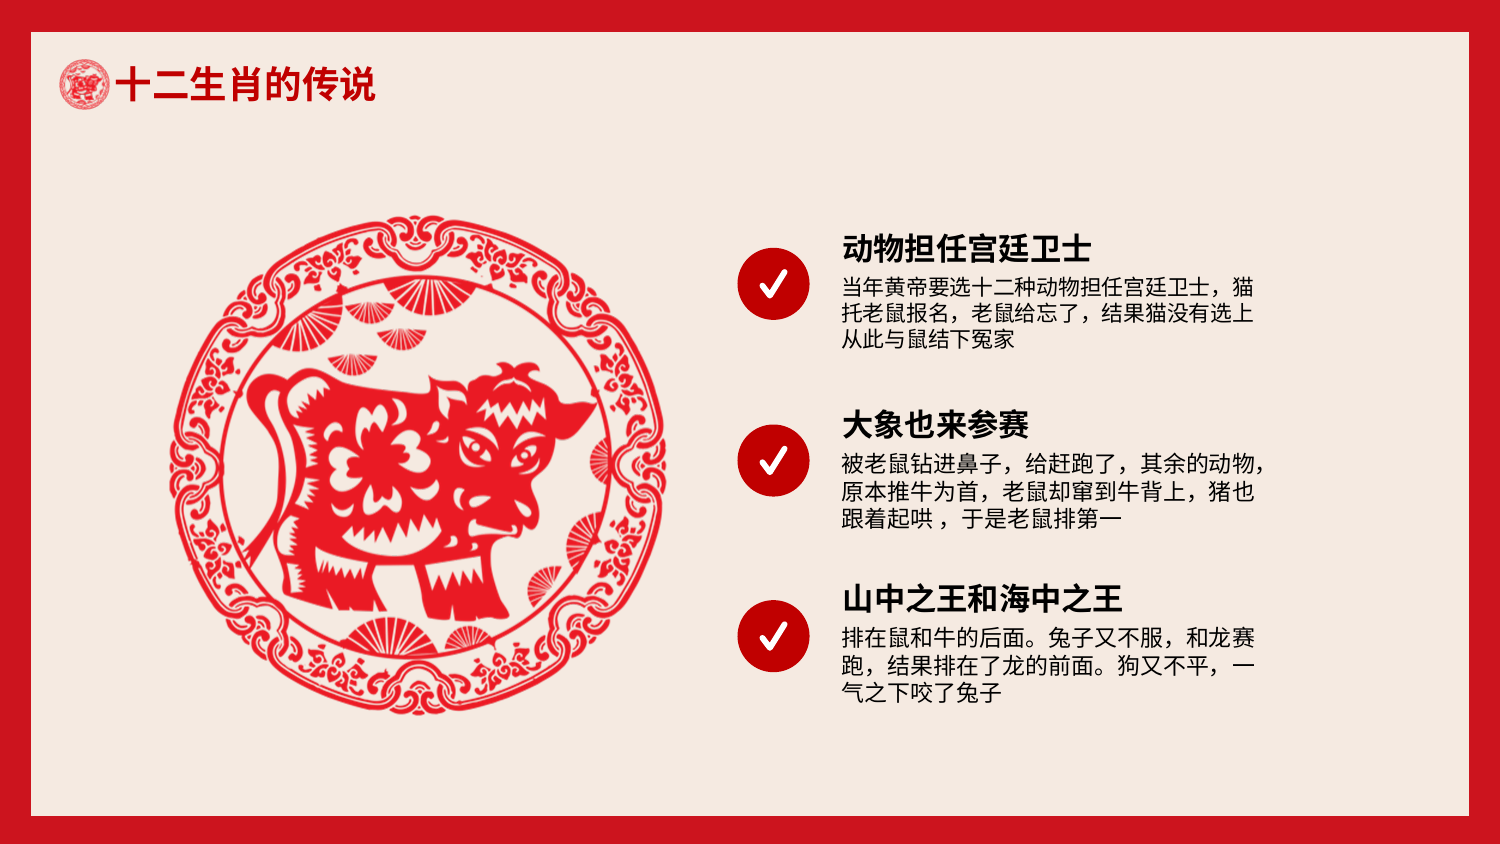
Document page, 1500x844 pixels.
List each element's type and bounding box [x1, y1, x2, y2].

picture [57, 55, 114, 112]
text_box [737, 397, 1289, 541]
text_box [737, 571, 1289, 715]
picture [149, 171, 695, 758]
text_box [737, 221, 1289, 361]
